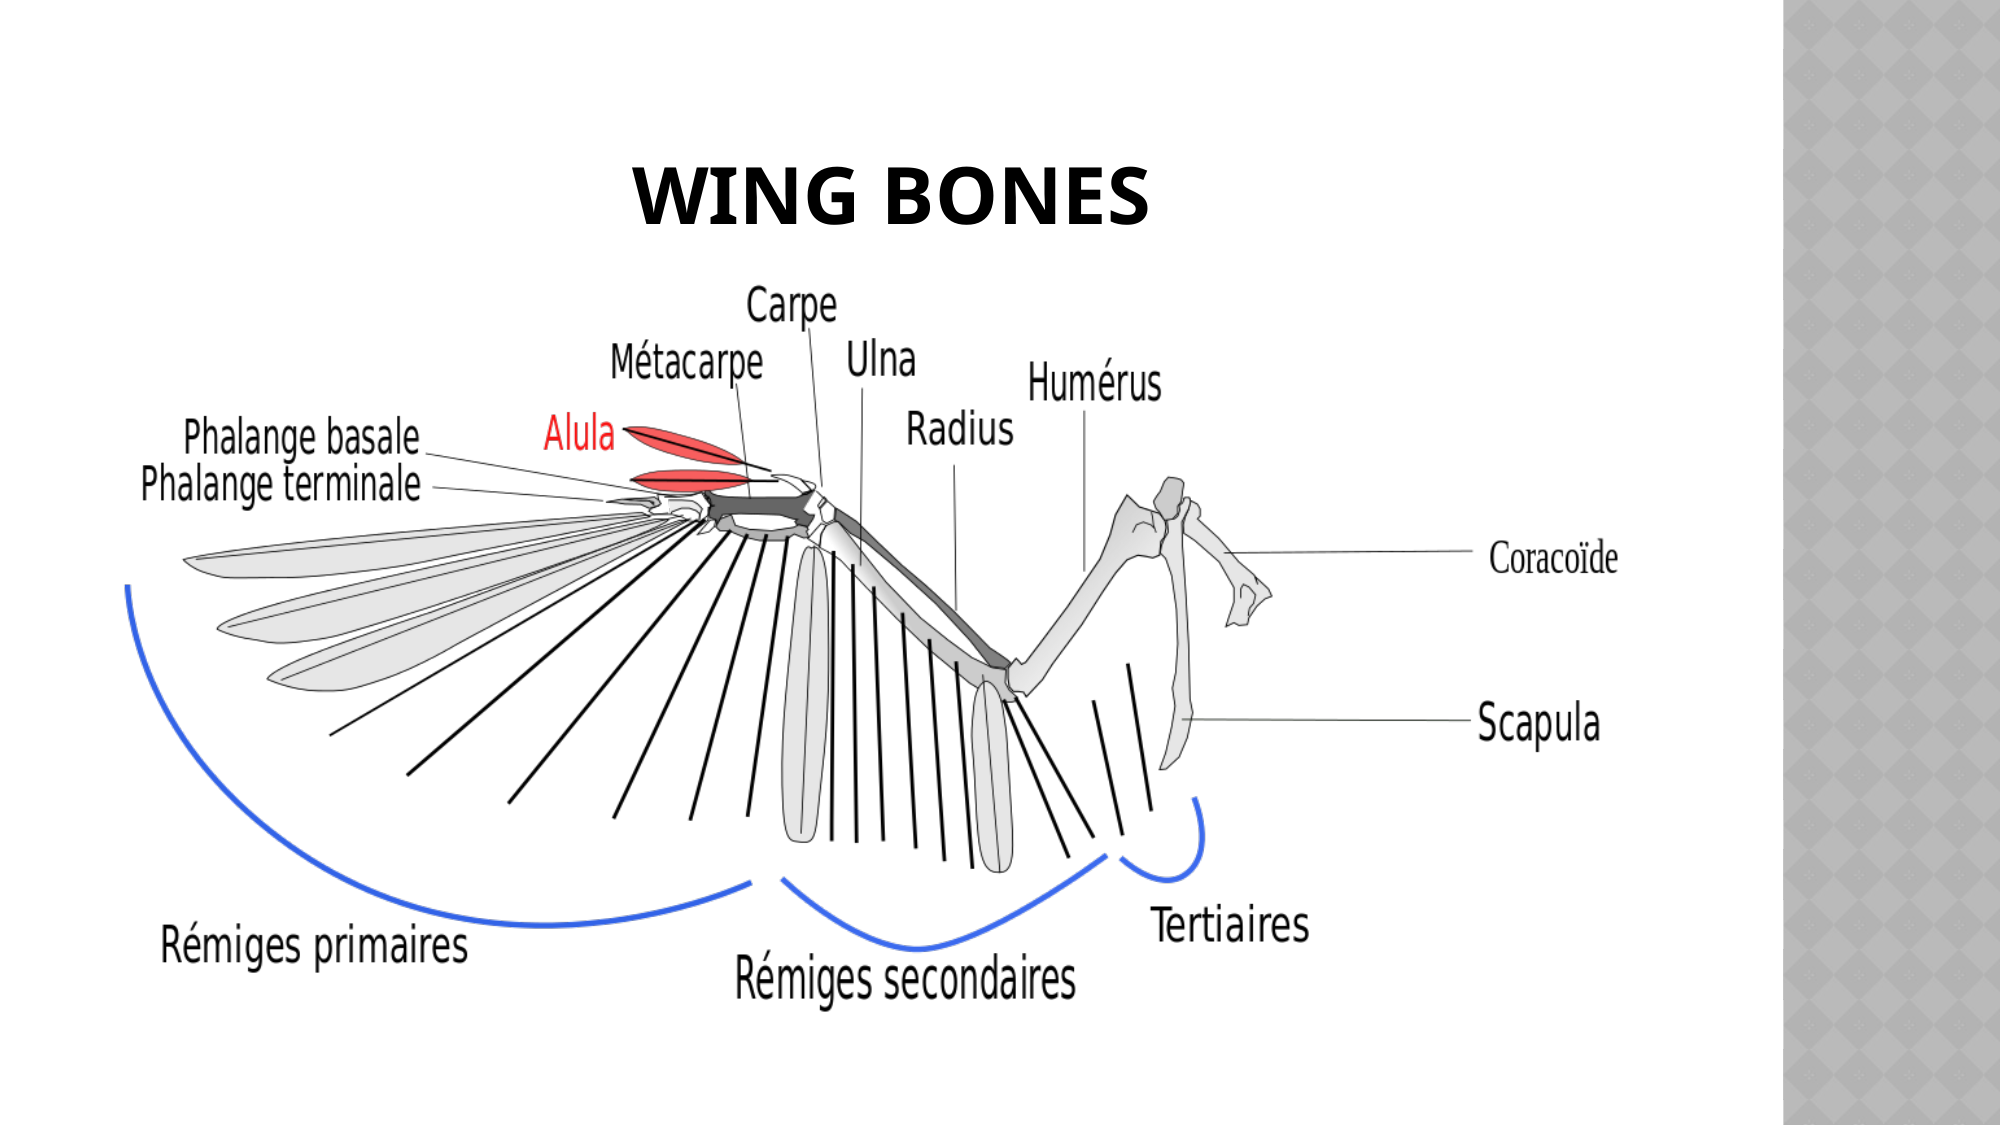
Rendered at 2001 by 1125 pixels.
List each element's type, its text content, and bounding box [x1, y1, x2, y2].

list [99, 263, 1759, 1026]
title Wing bones [99, 52, 1684, 240]
